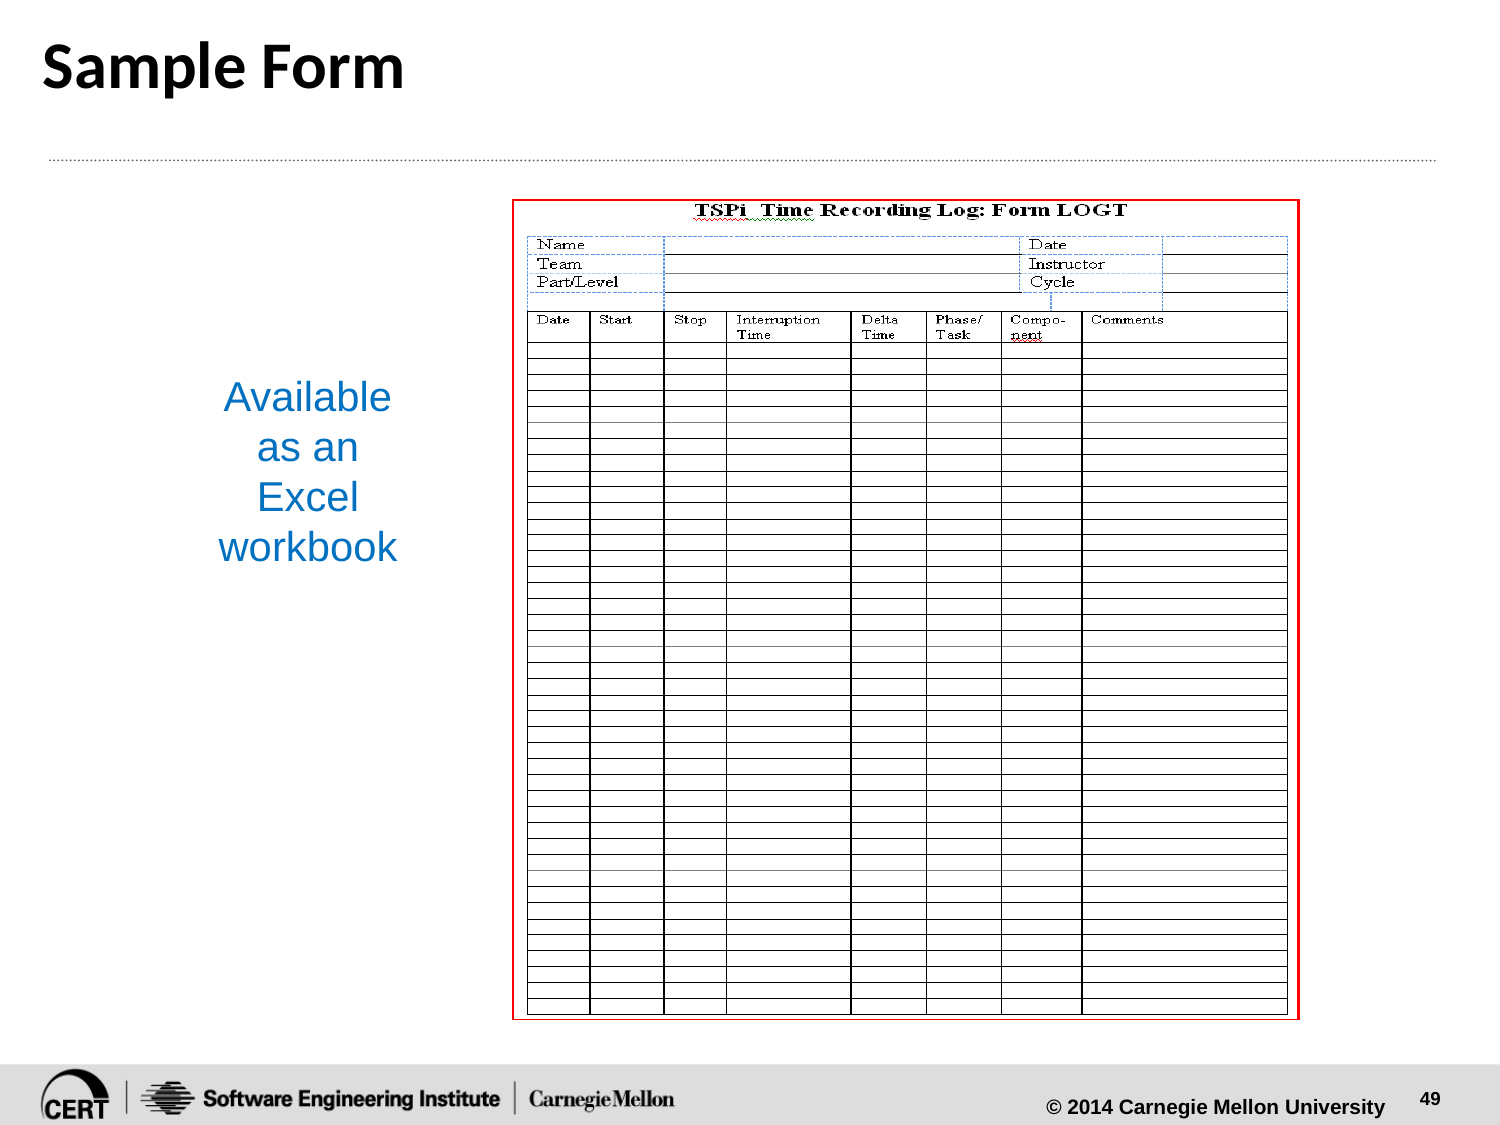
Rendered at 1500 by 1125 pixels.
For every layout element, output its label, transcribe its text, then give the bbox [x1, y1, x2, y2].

text_box Available as an Excel workbook [195, 362, 421, 578]
picture [24, 1065, 688, 1125]
title Sample Form [42, 37, 1434, 155]
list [512, 199, 1301, 1020]
